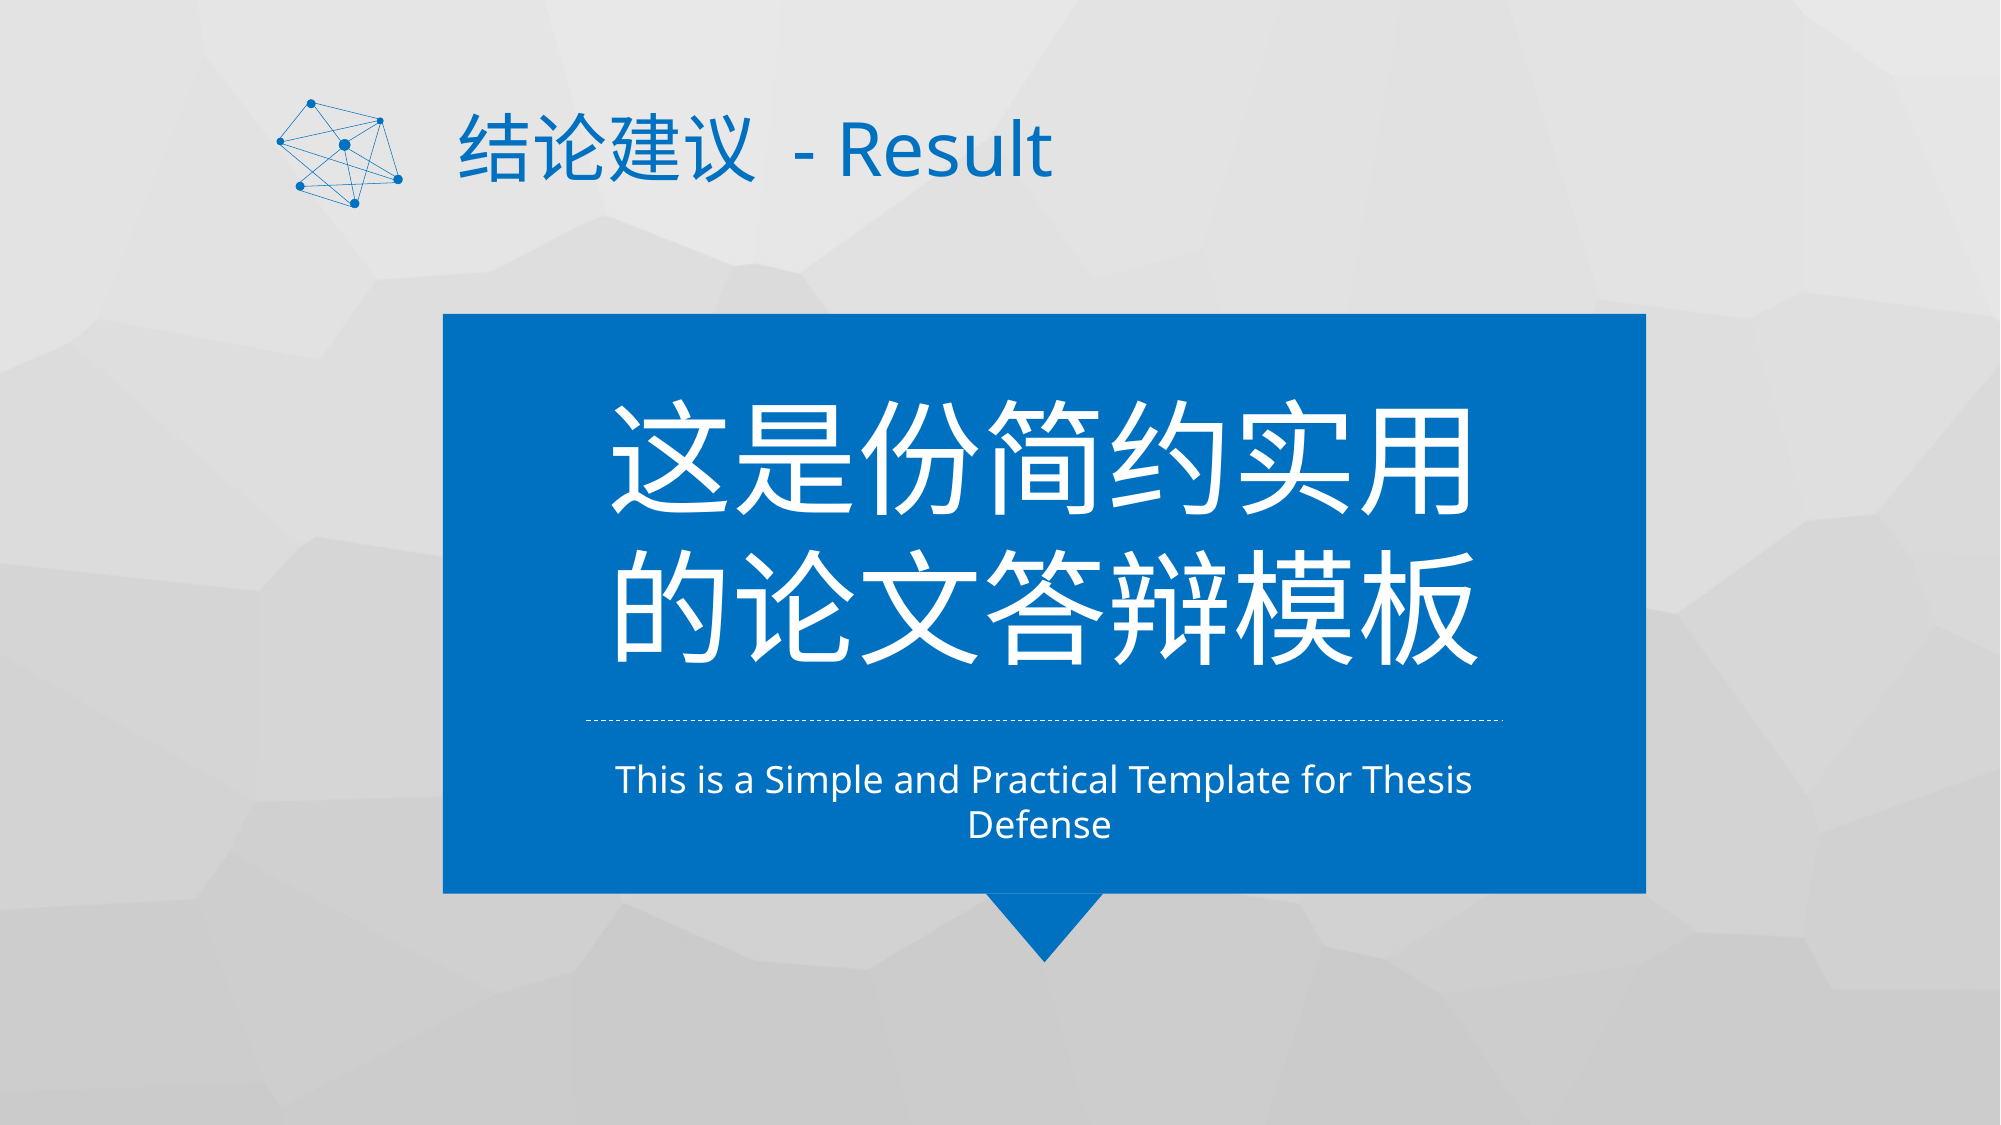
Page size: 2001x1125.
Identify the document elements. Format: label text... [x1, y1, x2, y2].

picture [0, 0, 2001, 1125]
title 结论建议 - Result [442, 87, 1633, 217]
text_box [442, 313, 1647, 963]
